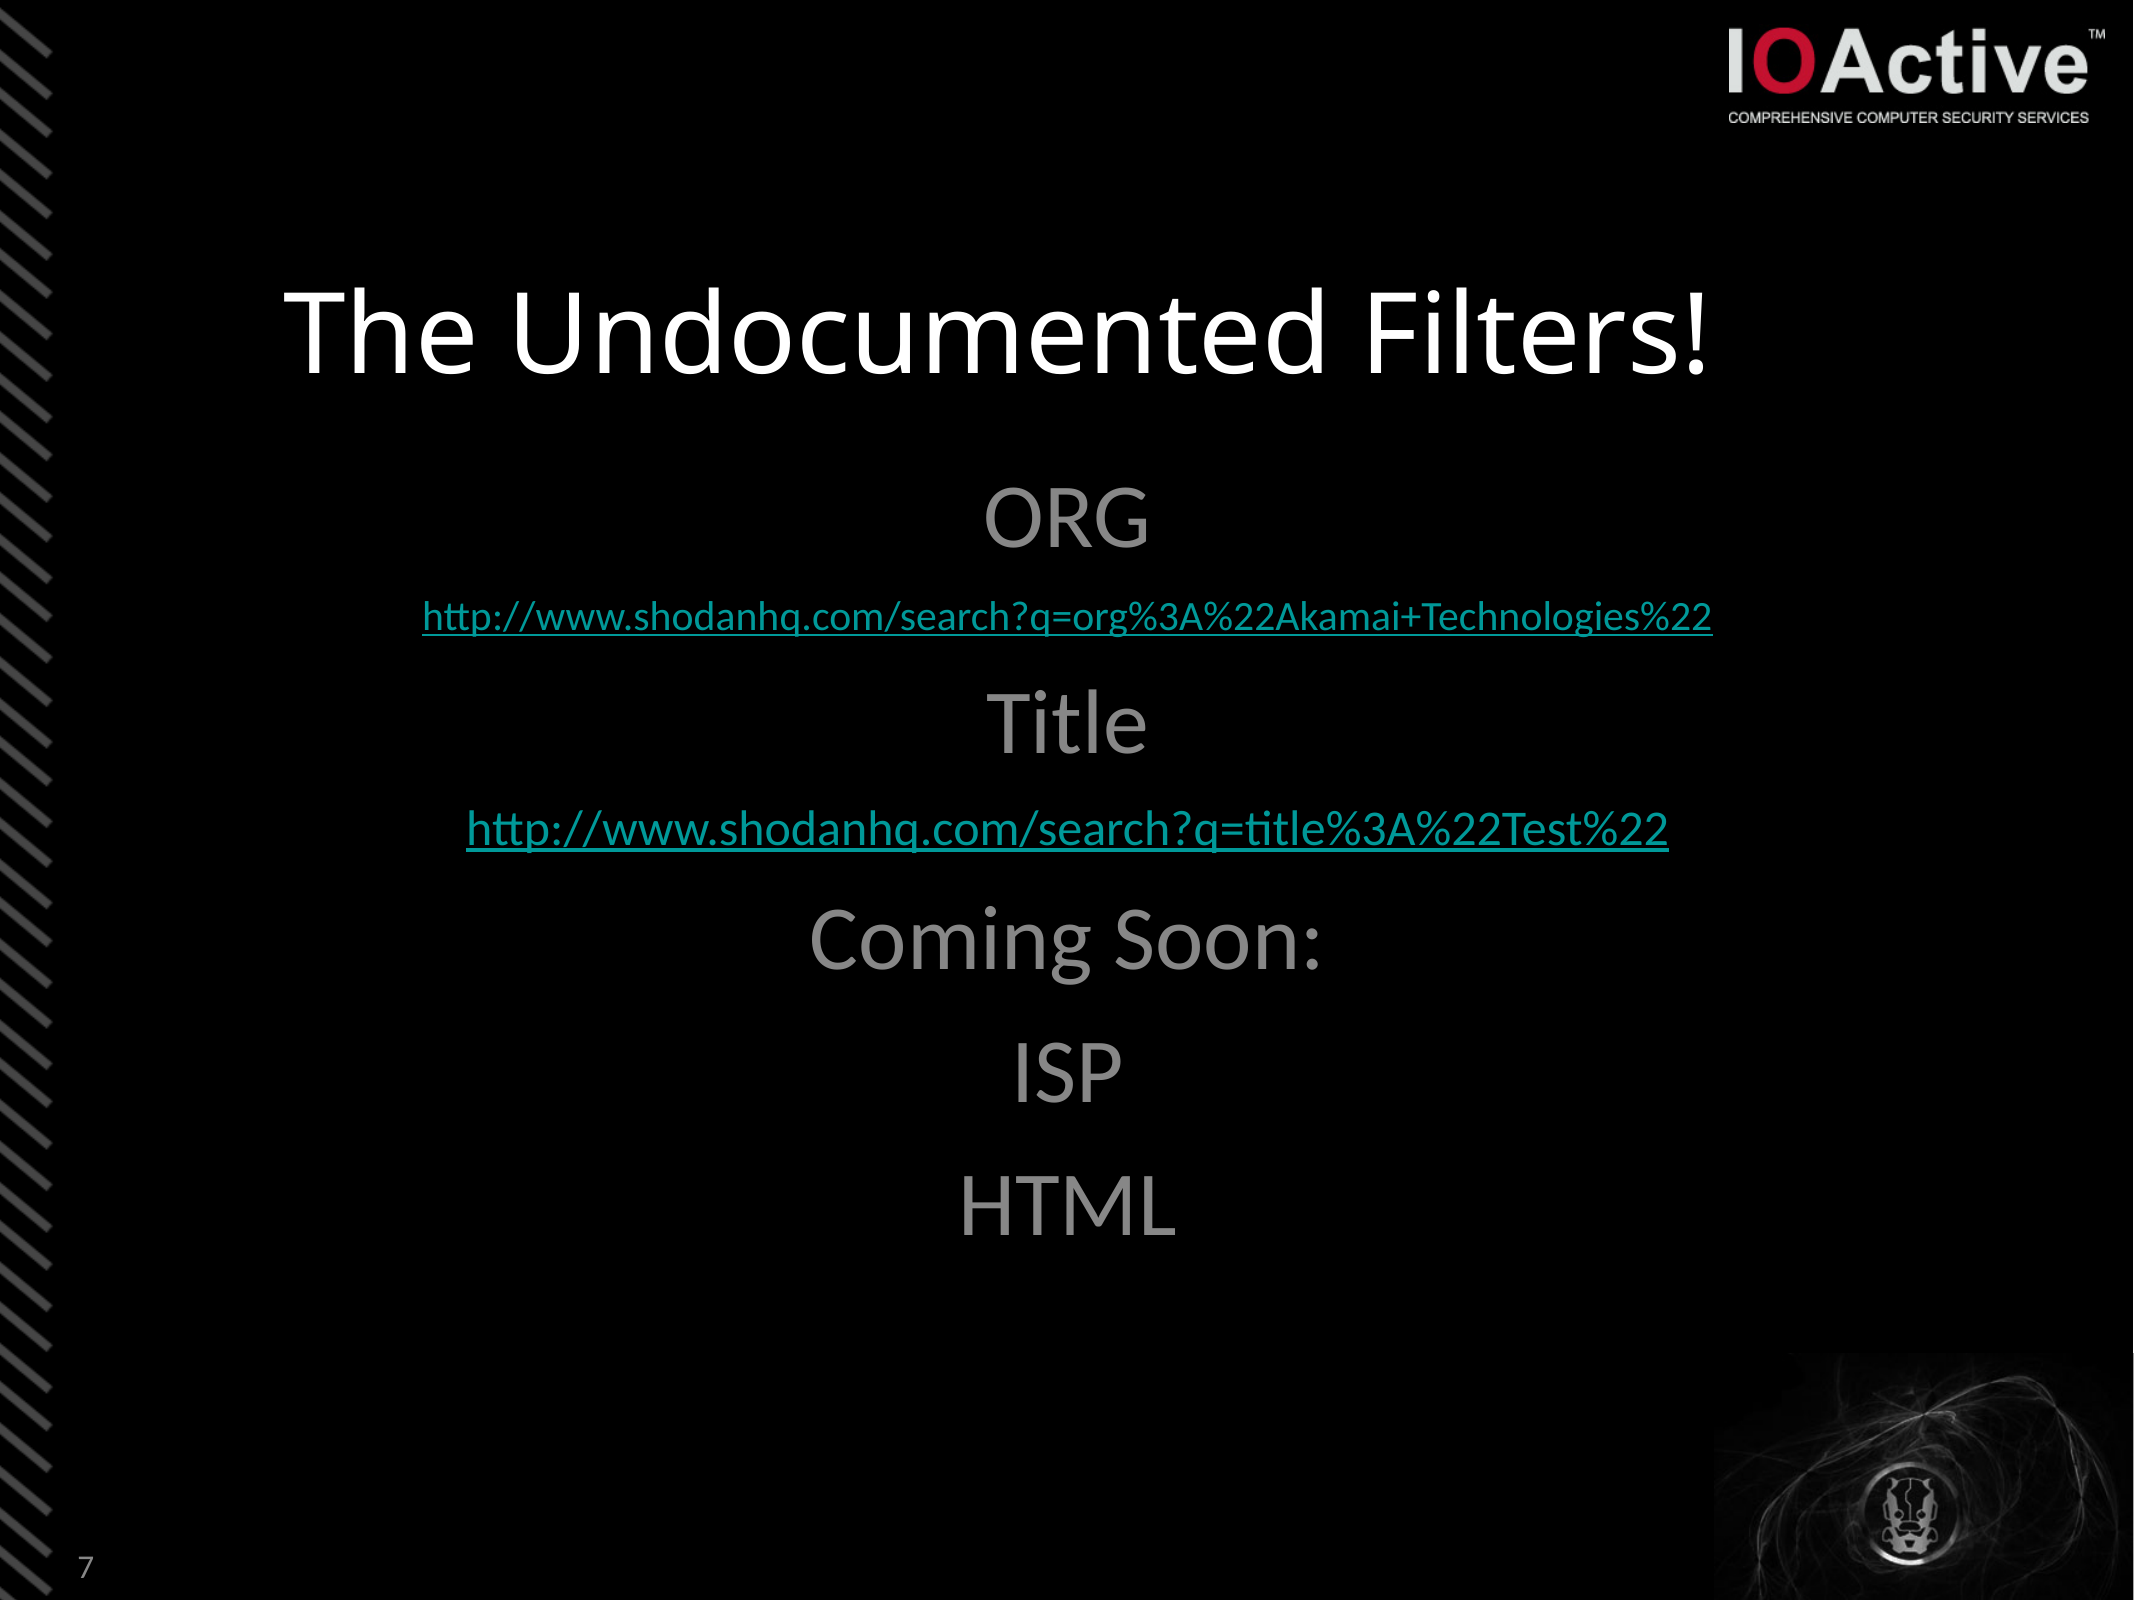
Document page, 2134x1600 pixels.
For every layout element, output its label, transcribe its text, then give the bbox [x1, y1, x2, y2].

title The Undocumented Filters! [91, 157, 1905, 500]
list ORG http://www.shodanhq.com/search?q=org%3A%22Akamai+Technologies%22 Title http://www.shodanhq.com/search?q=title%3A%22Test%22 Coming Soon: ISP HTML [320, 450, 1815, 1315]
picture [0, 0, 55, 1600]
picture [1714, 1353, 2134, 1600]
slide_number 7 [60, 1538, 110, 1592]
picture [1729, 24, 2105, 123]
